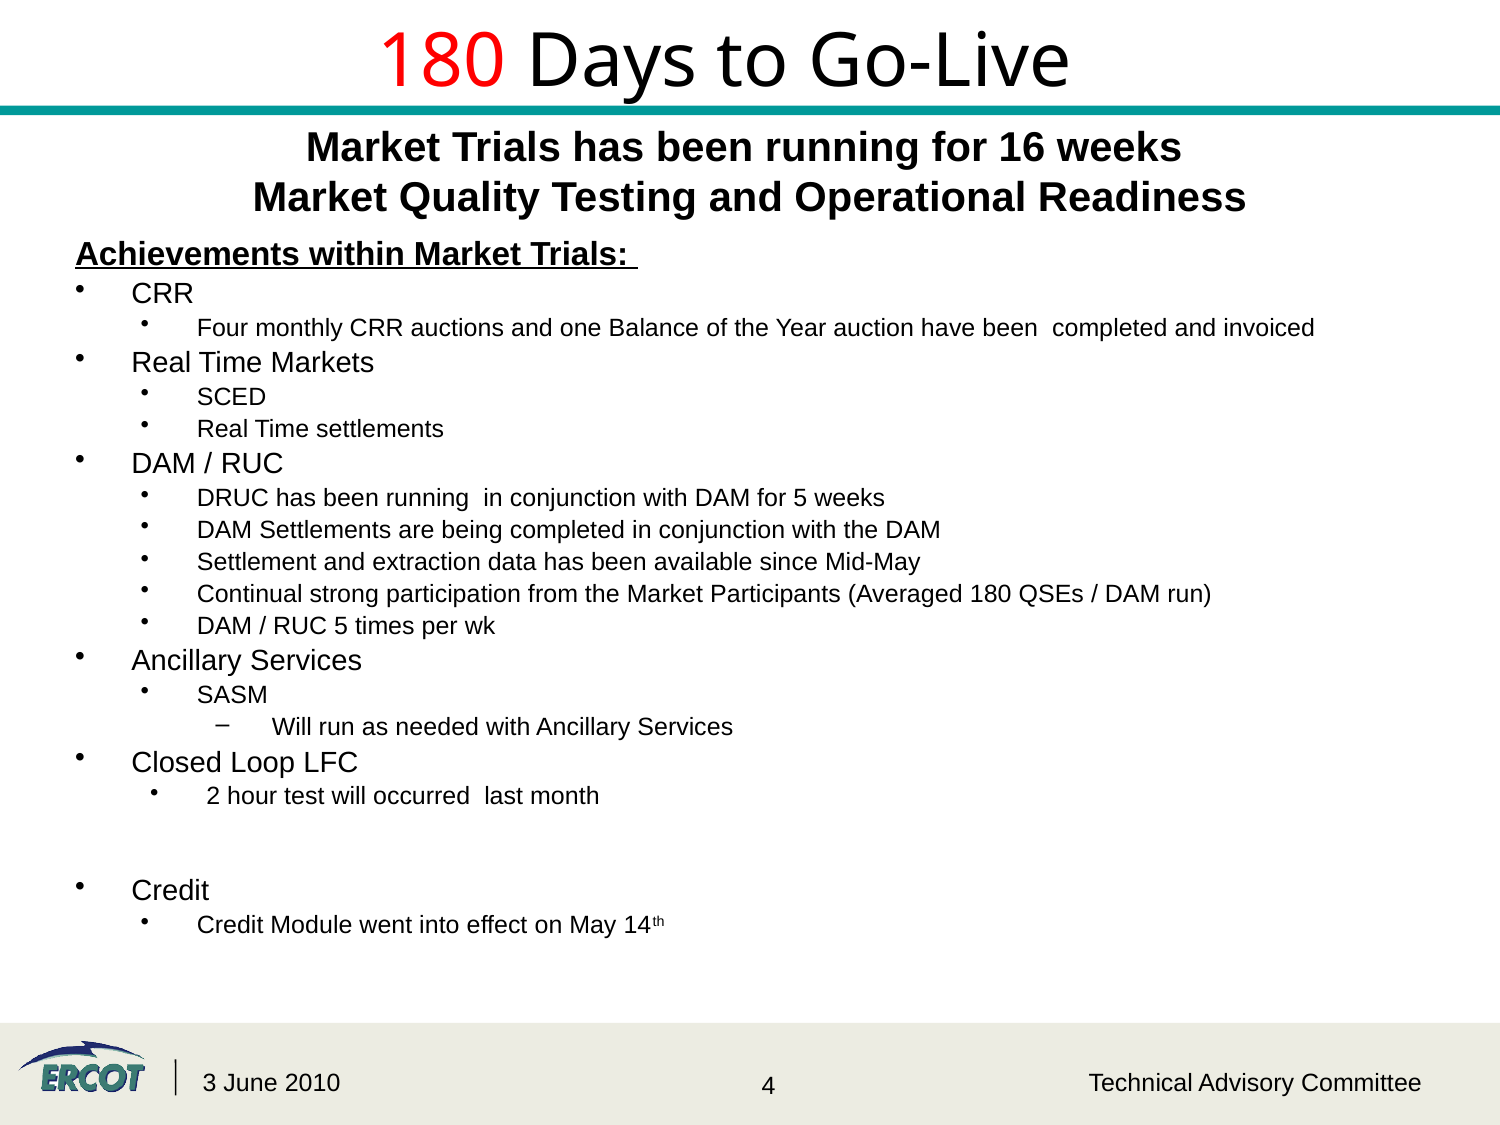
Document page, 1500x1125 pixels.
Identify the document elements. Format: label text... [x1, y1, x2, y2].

title 180 Days to Go-Live [0, 0, 1451, 112]
list Achievements within Market Trials: CRR Four monthly CRR auctions and one Balance of the Year auction have been completed and invoiced Real Time Markets SCED Real Time settlements DAM / RUC DRUC has been running in conjunction with DAM for 5 weeks DAM Settlements are being completed in conjunction with the DAM Settlement and extraction data has been available since Mid-May Continual strong participation from the Market Participants (Averaged 180 QSEs / DAM run) DAM / RUC 5 times per wk Ancillary Services SASM Will run as needed with Ancillary Services Closed Loop LFC 2 hour test will occurred last month Credit Credit Module went into effect on May 14th [0, 228, 1438, 1026]
picture [10, 1031, 151, 1111]
text_box Market Trials has been running for 16 weeks Market Quality Testing and Operational Readiness [0, 112, 1500, 228]
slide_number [187, 1059, 538, 1125]
footer Technical Advisory Committee [962, 1059, 1438, 1125]
